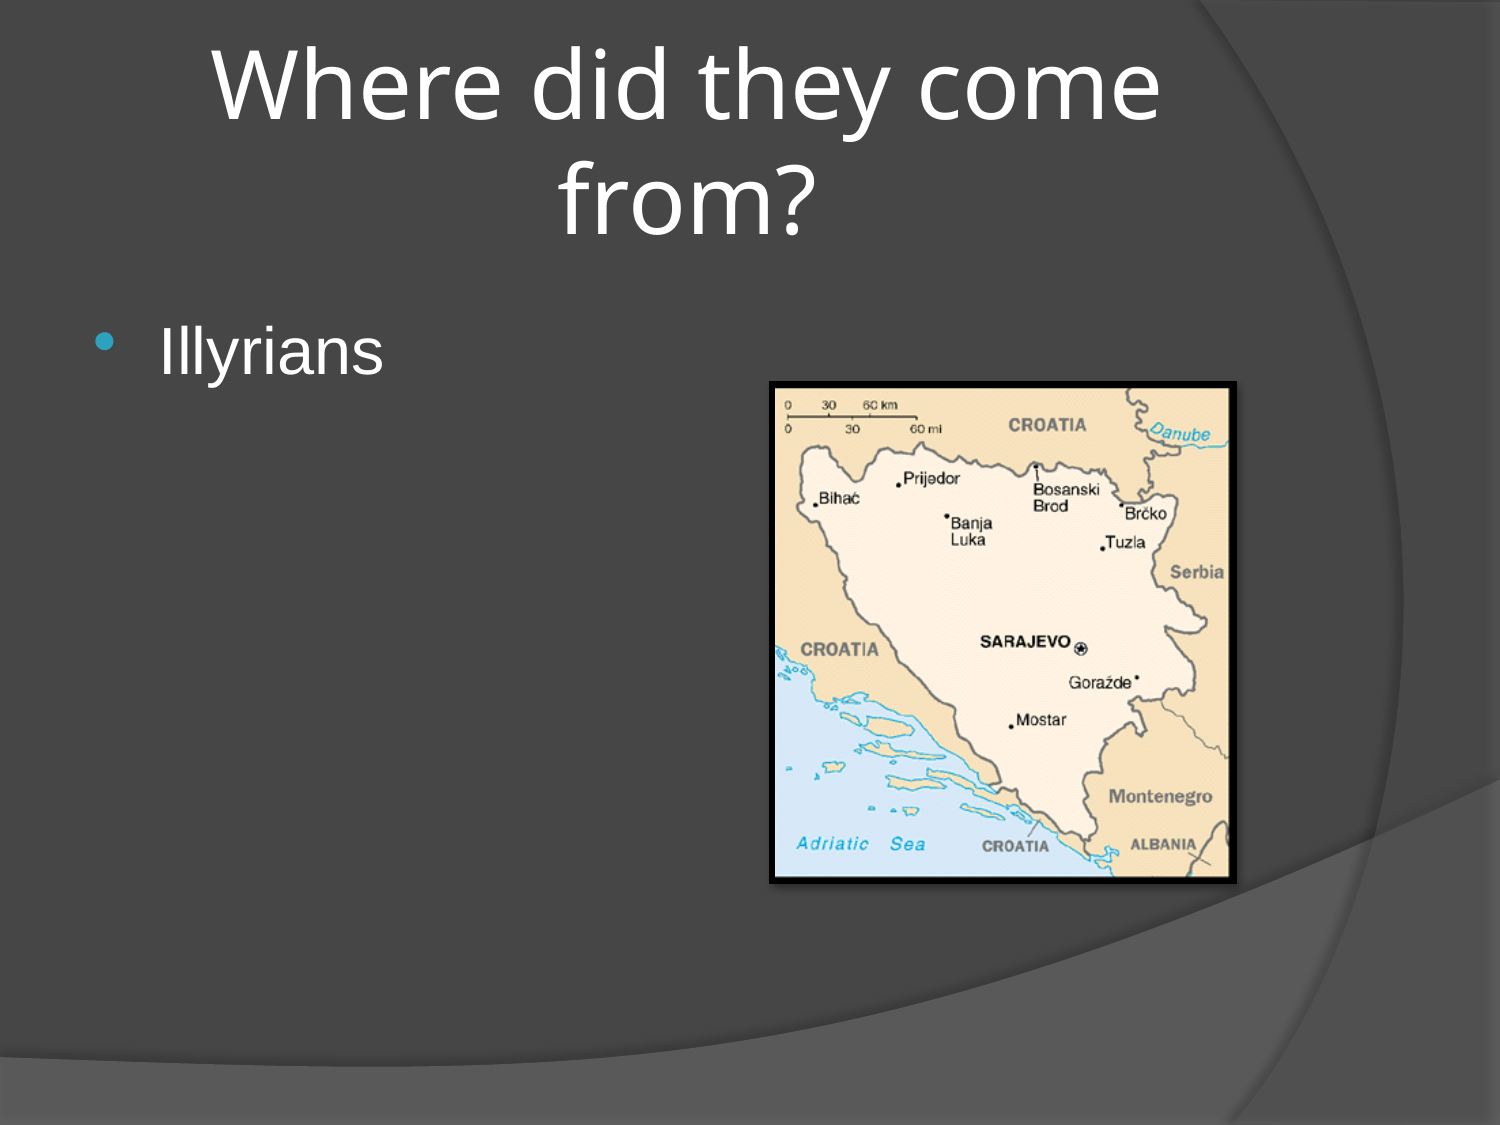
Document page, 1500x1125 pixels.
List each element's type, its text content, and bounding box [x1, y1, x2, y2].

title Where did they come from? [75, 45, 1300, 233]
picture [774, 387, 1231, 879]
list Illyrians [75, 299, 1300, 1043]
